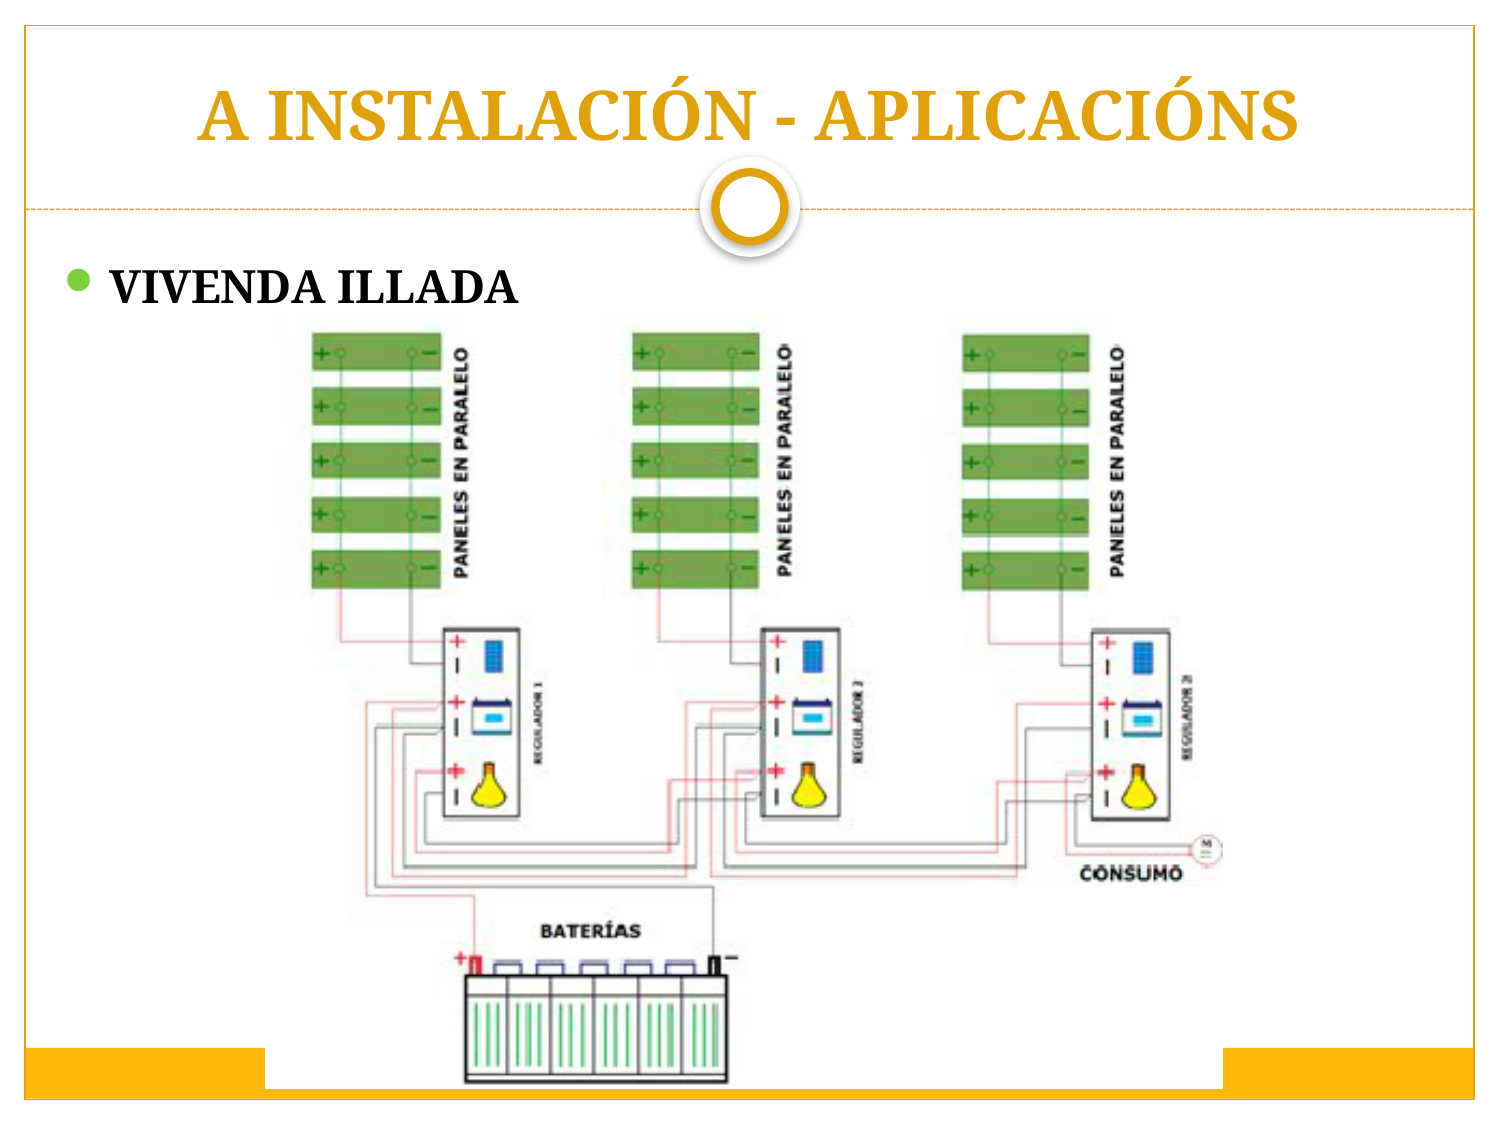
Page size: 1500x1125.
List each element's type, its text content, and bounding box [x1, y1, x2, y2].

picture [265, 311, 1223, 1089]
list VIVENDA ILLADA [49, 250, 1445, 1001]
title A INSTALACIÓN - APLICACIÓNS [49, 37, 1450, 162]
